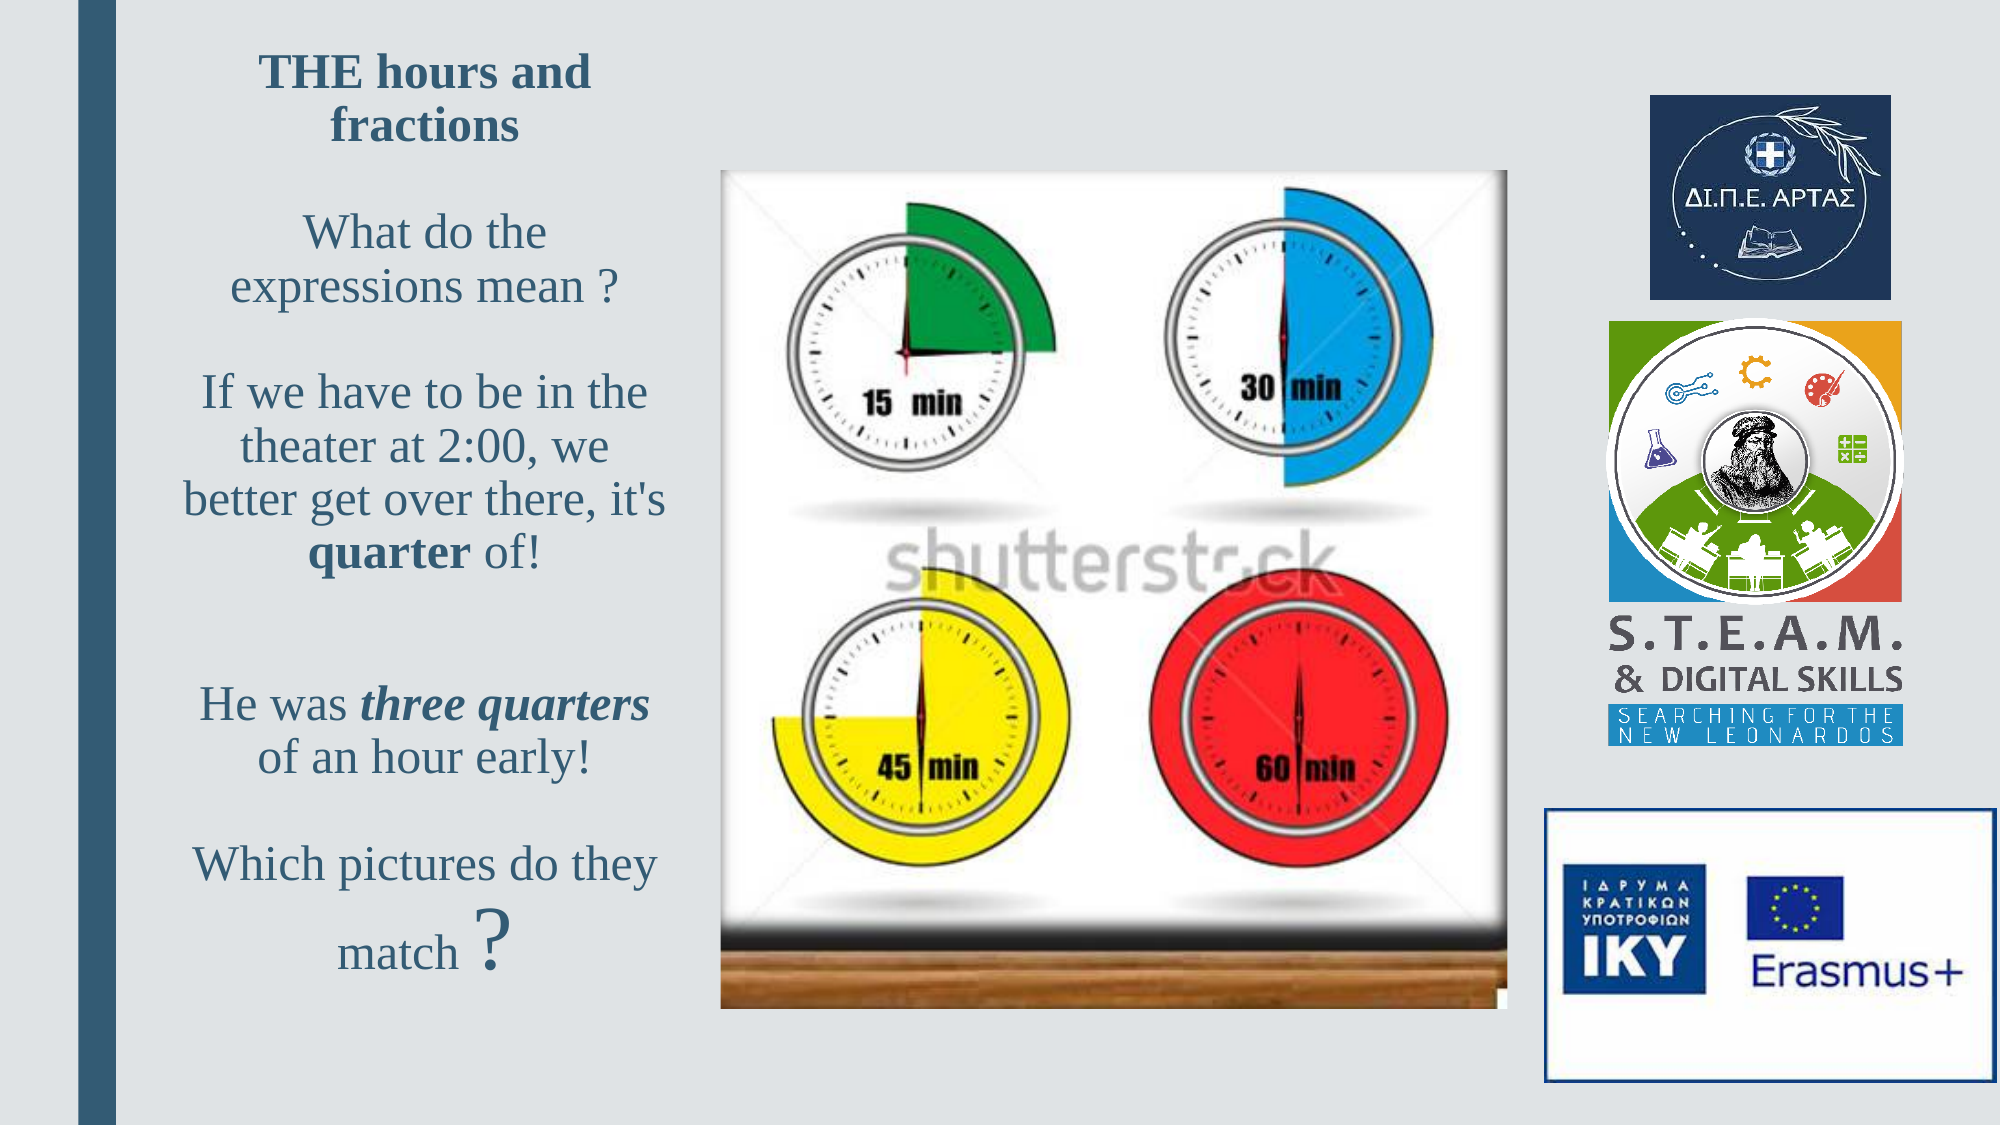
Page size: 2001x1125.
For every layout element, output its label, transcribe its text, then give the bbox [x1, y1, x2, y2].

picture [1606, 318, 1904, 747]
picture [720, 170, 1508, 1035]
picture [1650, 95, 1891, 300]
title THE hours and fractions What do the expressions mean ? If we have to be in the theater at 2:00, we better get over there, it's quarter of!​ He was three quarters of an hour early!​​​​​ Which pictures do they match ? [166, 38, 684, 1083]
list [1544, 808, 1997, 1083]
